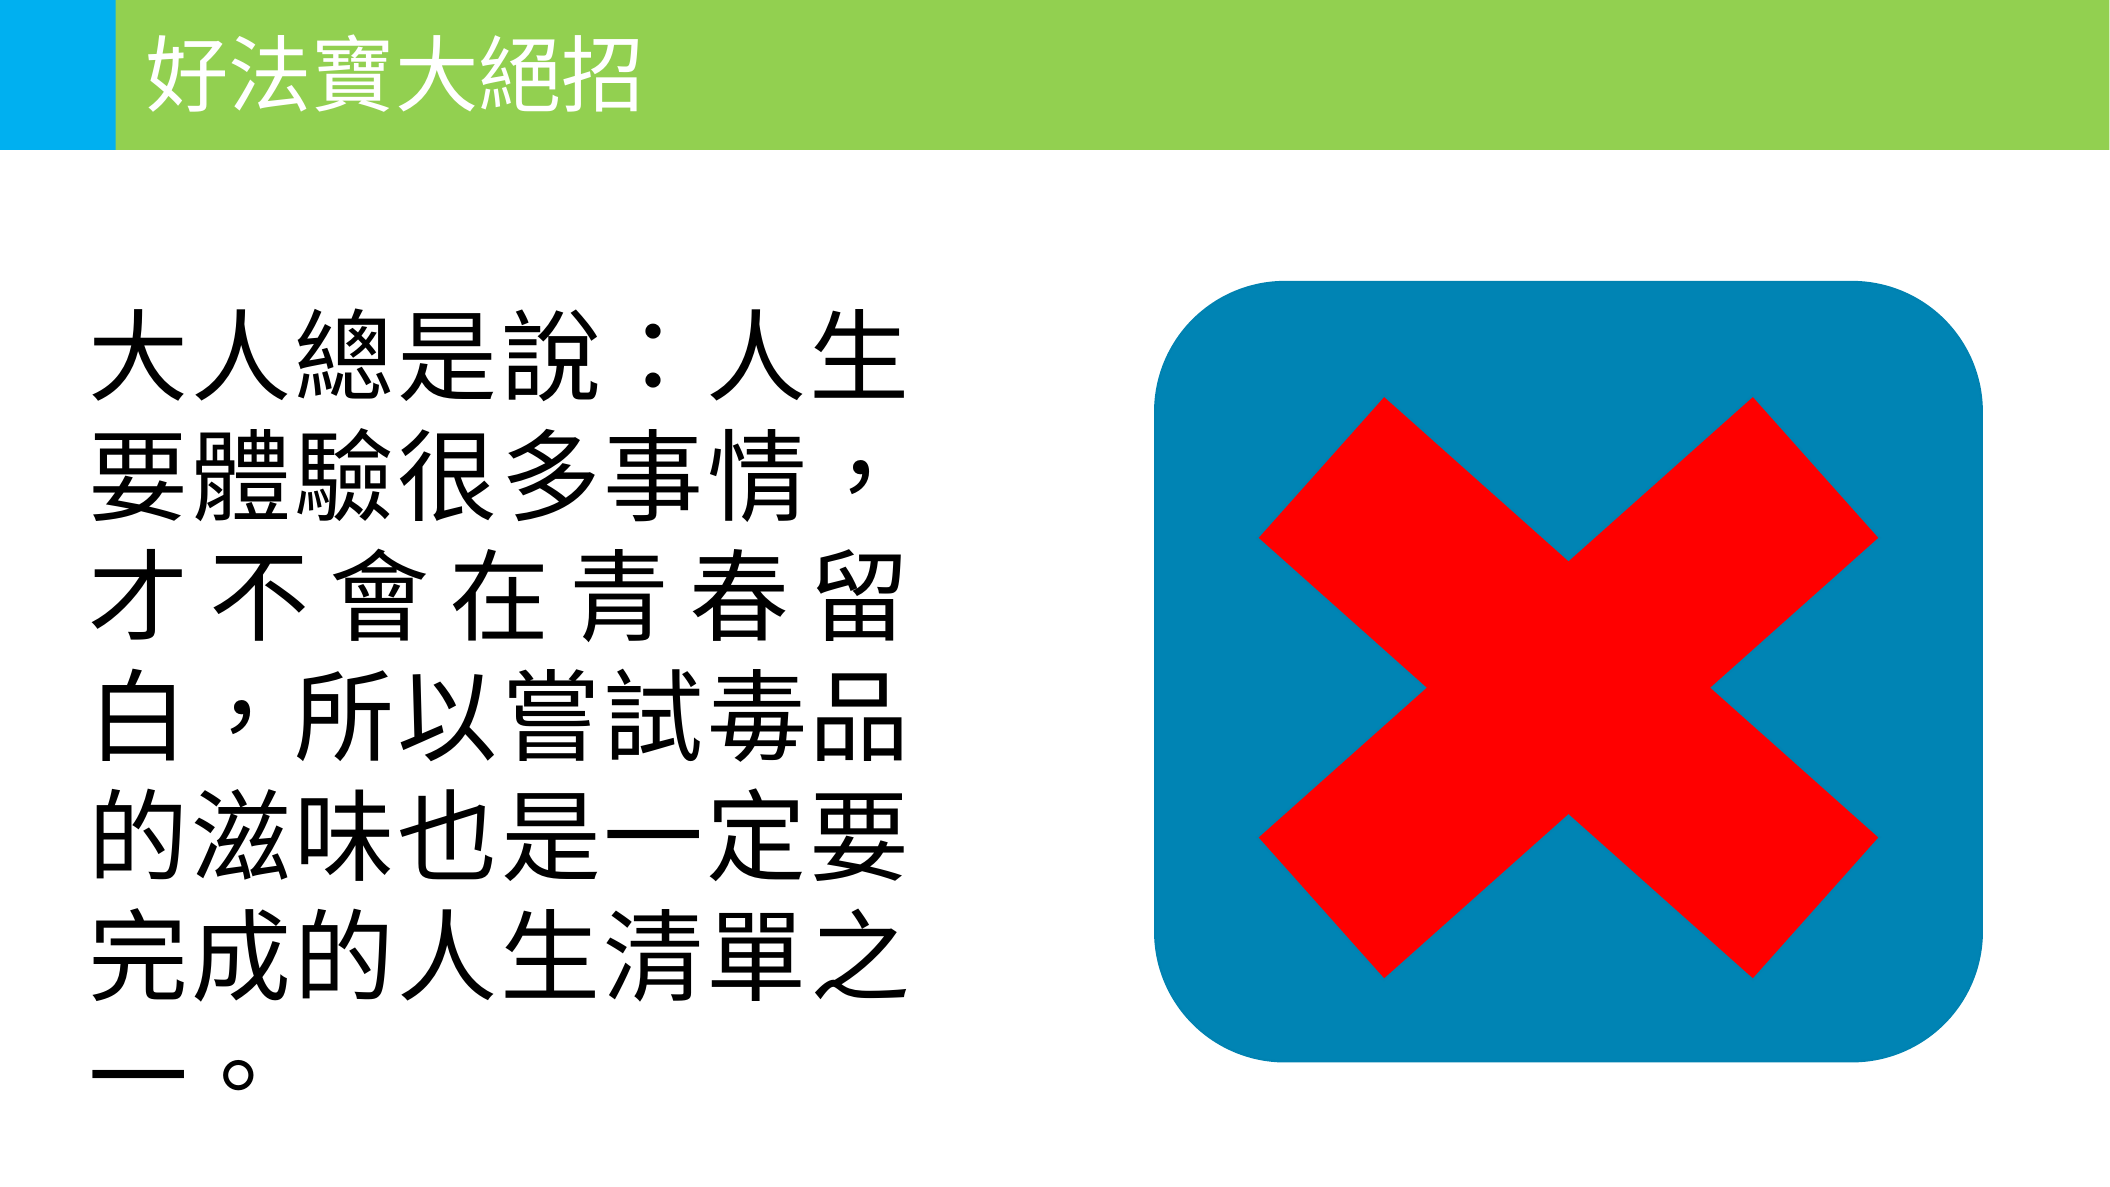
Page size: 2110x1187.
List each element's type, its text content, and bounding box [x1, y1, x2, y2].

text_box 大人總是說：人生要體驗很多事情，才不會在青春留白，所以嘗試毒品的滋味也是一定要完成的人生清單之一。 [74, 286, 925, 1141]
text_box 好法寶大絕招 [130, 14, 660, 130]
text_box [1091, 262, 2046, 1113]
